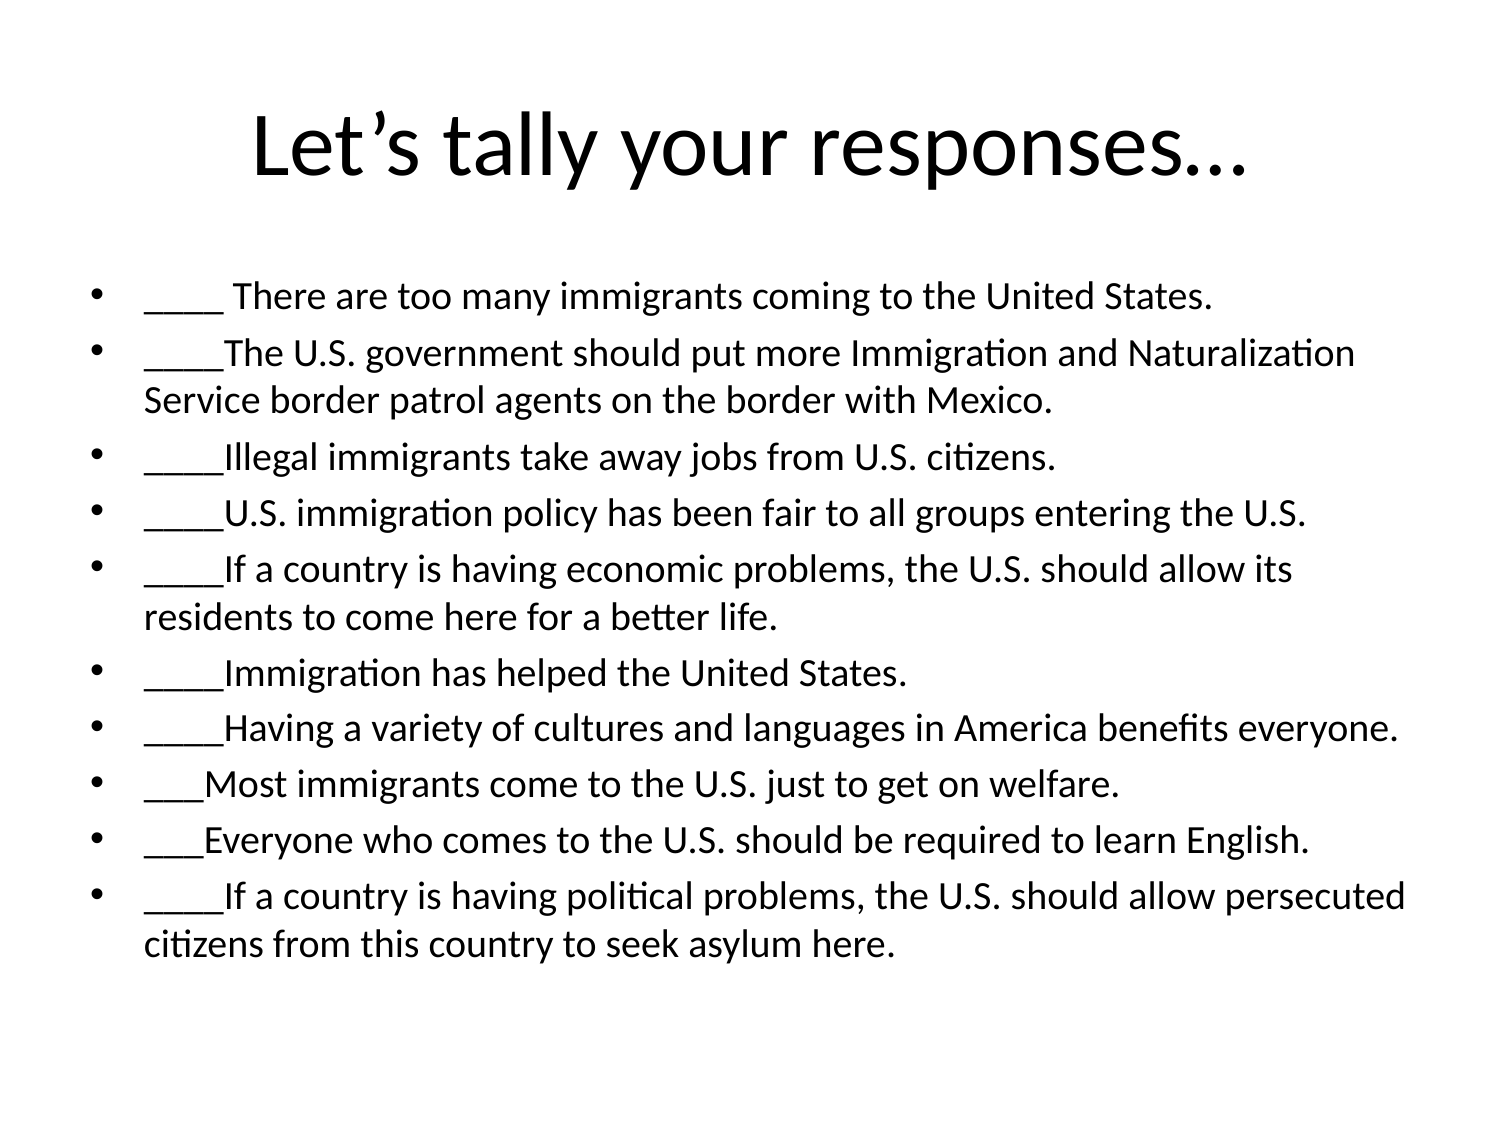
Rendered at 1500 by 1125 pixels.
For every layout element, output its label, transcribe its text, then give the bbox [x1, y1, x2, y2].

list ____ There are too many immigrants coming to the United States. ____The U.S. government should put more Immigration and Naturalization Service border patrol agents on the border with Mexico. ____Illegal immigrants take away jobs from U.S. citizens. ____U.S. immigration policy has been fair to all groups entering the U.S. ____If a country is having economic problems, the U.S. should allow its residents to come here for a better life. ____Immigration has helped the United States. ____Having a variety of cultures and languages in America benefits everyone. ___Most immigrants come to the U.S. just to get on welfare. ___Everyone who comes to the U.S. should be required to learn English. ____If a country is having political problems, the U.S. should allow persecuted citizens from this country to seek asylum here. [75, 262, 1425, 1005]
title Let’s tally your responses… [75, 45, 1425, 233]
